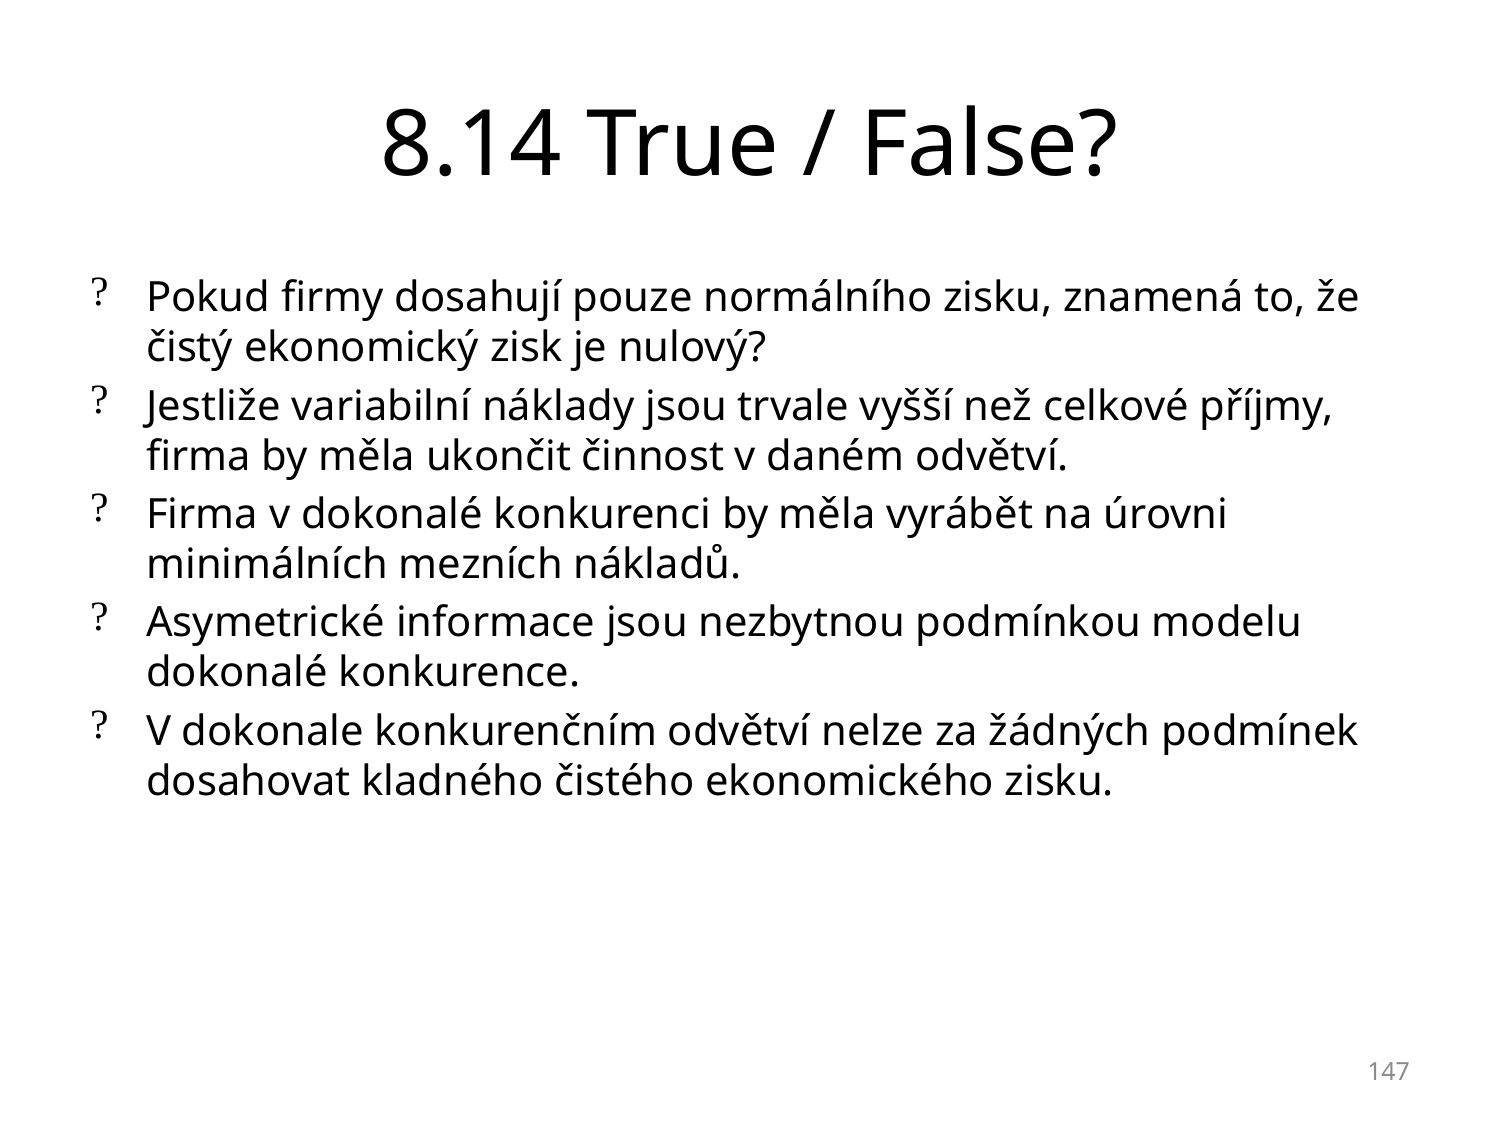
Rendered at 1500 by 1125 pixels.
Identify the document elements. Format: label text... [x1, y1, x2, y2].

slide_number 147 [1074, 1042, 1425, 1103]
list Pokud firmy dosahují pouze normálního zisku, znamená to, že čistý ekonomický zisk je nulový? Jestliže variabilní náklady jsou trvale vyšší než celkové příjmy, firma by měla ukončit činnost v daném odvětví. Firma v dokonalé konkurenci by měla vyrábět na úrovni minimálních mezních nákladů. Asymetrické informace jsou nezbytnou podmínkou modelu dokonalé konkurence. V dokonale konkurenčním odvětví nelze za žádných podmínek dosahovat kladného čistého ekonomického zisku. [75, 262, 1425, 1005]
title 8.14 True / False? [75, 45, 1425, 233]
